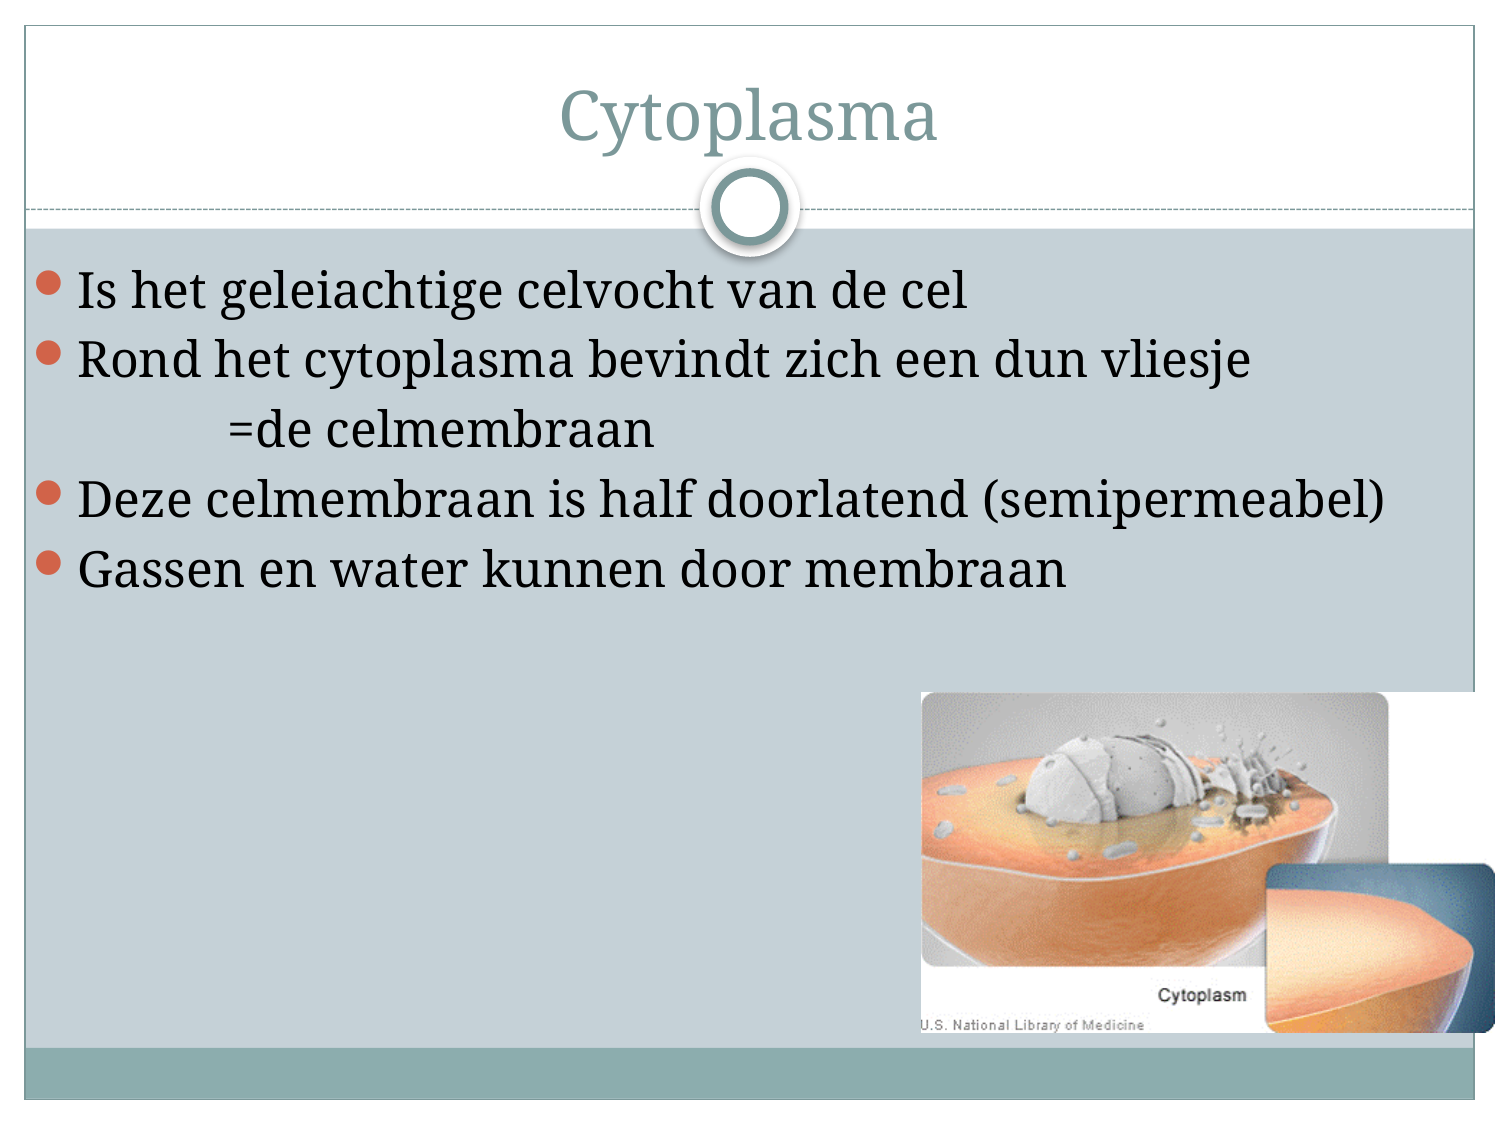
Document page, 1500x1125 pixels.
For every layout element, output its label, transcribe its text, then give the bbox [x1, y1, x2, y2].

list Is het geleiachtige celvocht van de cel Rond het cytoplasma bevindt zich een dun vliesje =de celmembraan Deze celmembraan is half doorlatend (semipermeabel) Gassen en water kunnen door membraan [17, 250, 1500, 1001]
title Cytoplasma [49, 37, 1450, 163]
picture [921, 692, 1495, 1033]
